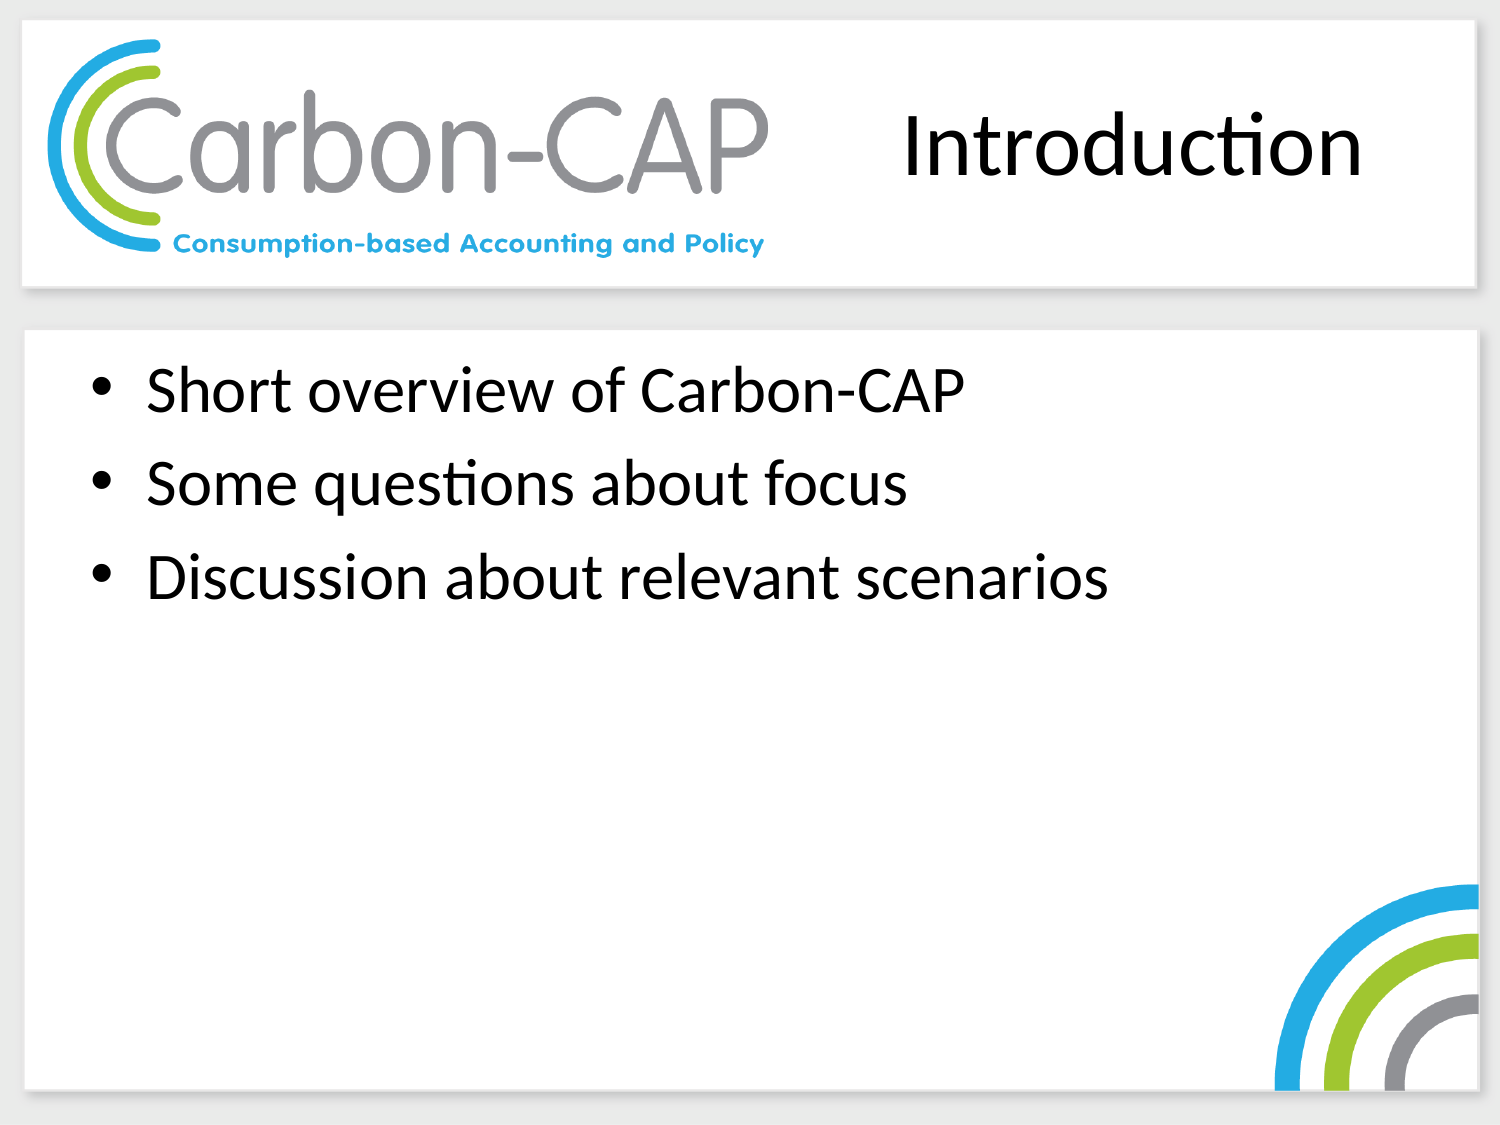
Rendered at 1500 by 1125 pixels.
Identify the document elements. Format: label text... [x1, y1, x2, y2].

list Short overview of Carbon-CAP Some questions about focus Discussion about relevant scenarios [75, 338, 1425, 1047]
picture [0, 0, 1500, 1125]
title Introduction [843, 45, 1424, 233]
